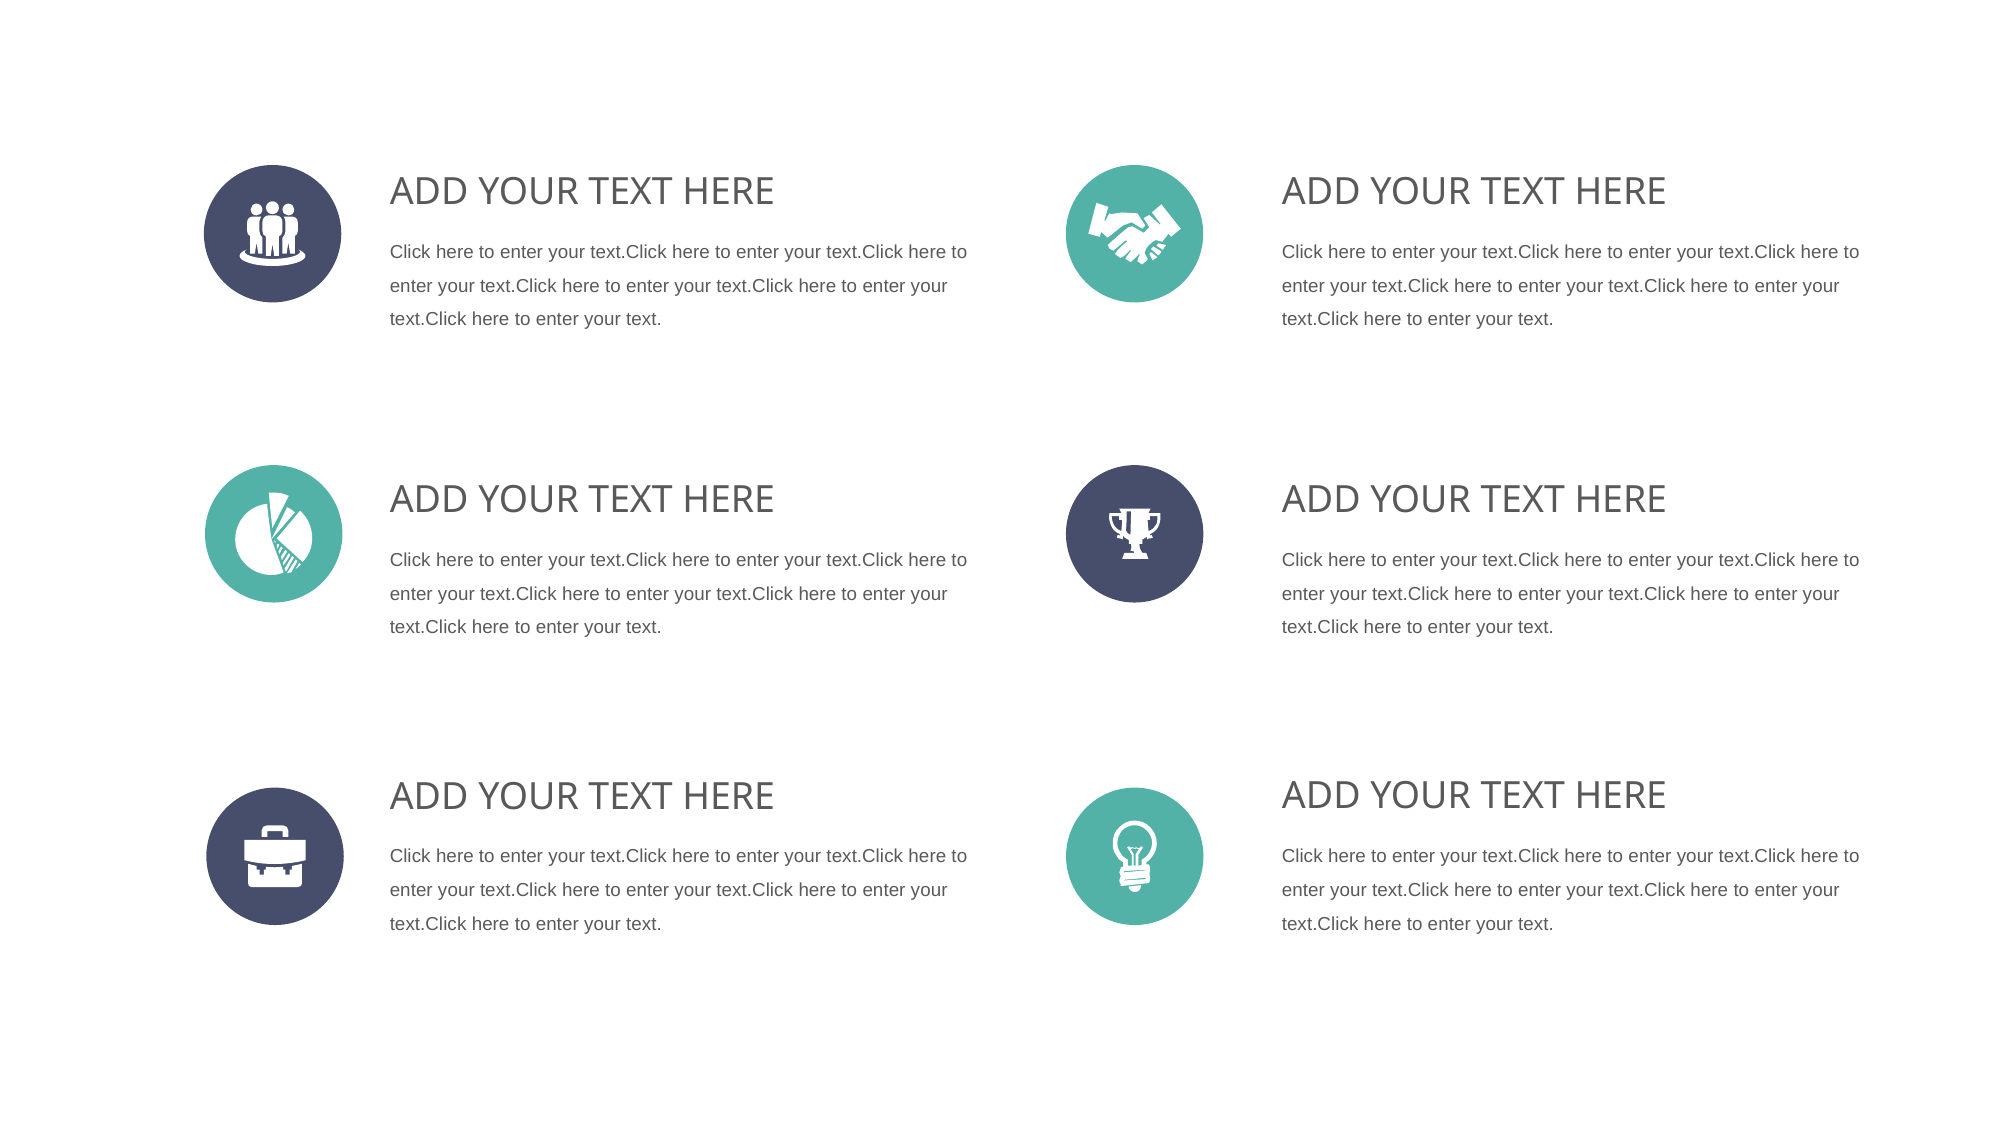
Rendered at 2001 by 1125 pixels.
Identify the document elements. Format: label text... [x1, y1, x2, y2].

text_box ADD YOUR TEXT HERE [374, 764, 848, 824]
text_box Click here to enter your text.Click here to enter your text.Click here to enter your text.Click here to enter your text.Click here to enter your text.Click here to enter your text. [374, 825, 997, 942]
text_box ADD YOUR TEXT HERE [1267, 467, 1741, 528]
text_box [1065, 465, 1204, 603]
text_box Click here to enter your text.Click here to enter your text.Click here to enter your text.Click here to enter your text.Click here to enter your text.Click here to enter your text. [374, 221, 997, 337]
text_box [206, 787, 344, 926]
text_box ADD YOUR TEXT HERE [374, 159, 848, 220]
text_box ADD YOUR TEXT HERE [1267, 159, 1741, 220]
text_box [1065, 164, 1204, 303]
text_box ADD YOUR TEXT HERE [1267, 764, 1741, 824]
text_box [204, 465, 343, 603]
text_box Click here to enter your text.Click here to enter your text.Click here to enter your text.Click here to enter your text.Click here to enter your text.Click here to enter your text. [1267, 220, 1889, 337]
text_box Click here to enter your text.Click here to enter your text.Click here to enter your text.Click here to enter your text.Click here to enter your text.Click here to enter your text. [1267, 825, 1889, 942]
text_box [203, 164, 342, 303]
text_box Click here to enter your text.Click here to enter your text.Click here to enter your text.Click here to enter your text.Click here to enter your text.Click here to enter your text. [374, 529, 997, 646]
text_box Click here to enter your text.Click here to enter your text.Click here to enter your text.Click here to enter your text.Click here to enter your text.Click here to enter your text. [1267, 529, 1889, 645]
text_box ADD YOUR TEXT HERE [374, 467, 848, 528]
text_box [1066, 787, 1204, 926]
